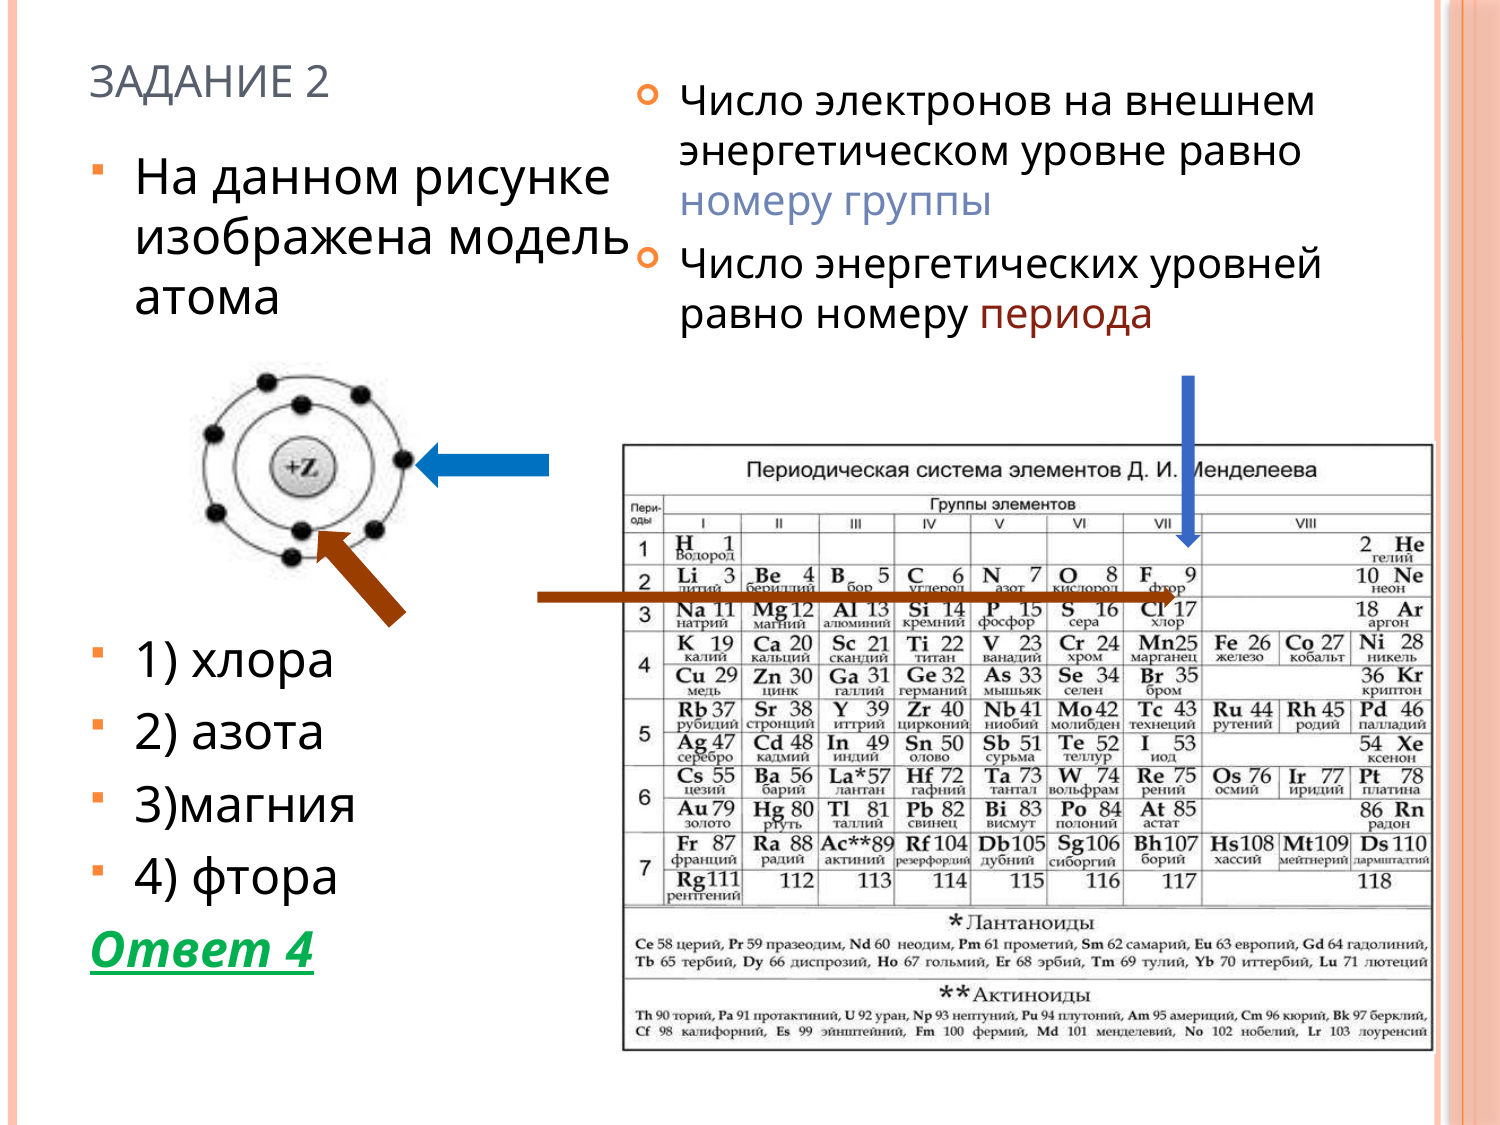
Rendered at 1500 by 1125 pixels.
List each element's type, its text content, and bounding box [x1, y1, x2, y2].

text_box [358, 596, 409, 630]
text_box [521, 451, 552, 479]
list На данном рисунке изображена модель атома 1) хлора 2) азота 3)магния 4) фтора Ответ 4 [75, 137, 620, 1035]
picture [111, 361, 515, 587]
title Задание 2 [75, 45, 1300, 114]
picture [619, 441, 1436, 1055]
text_box [535, 589, 613, 605]
list Число электронов на внешнем энергетическом уровне равно номеру группы Число энергетических уровней равно номеру периода [620, 66, 1365, 439]
text_box [1179, 373, 1197, 438]
